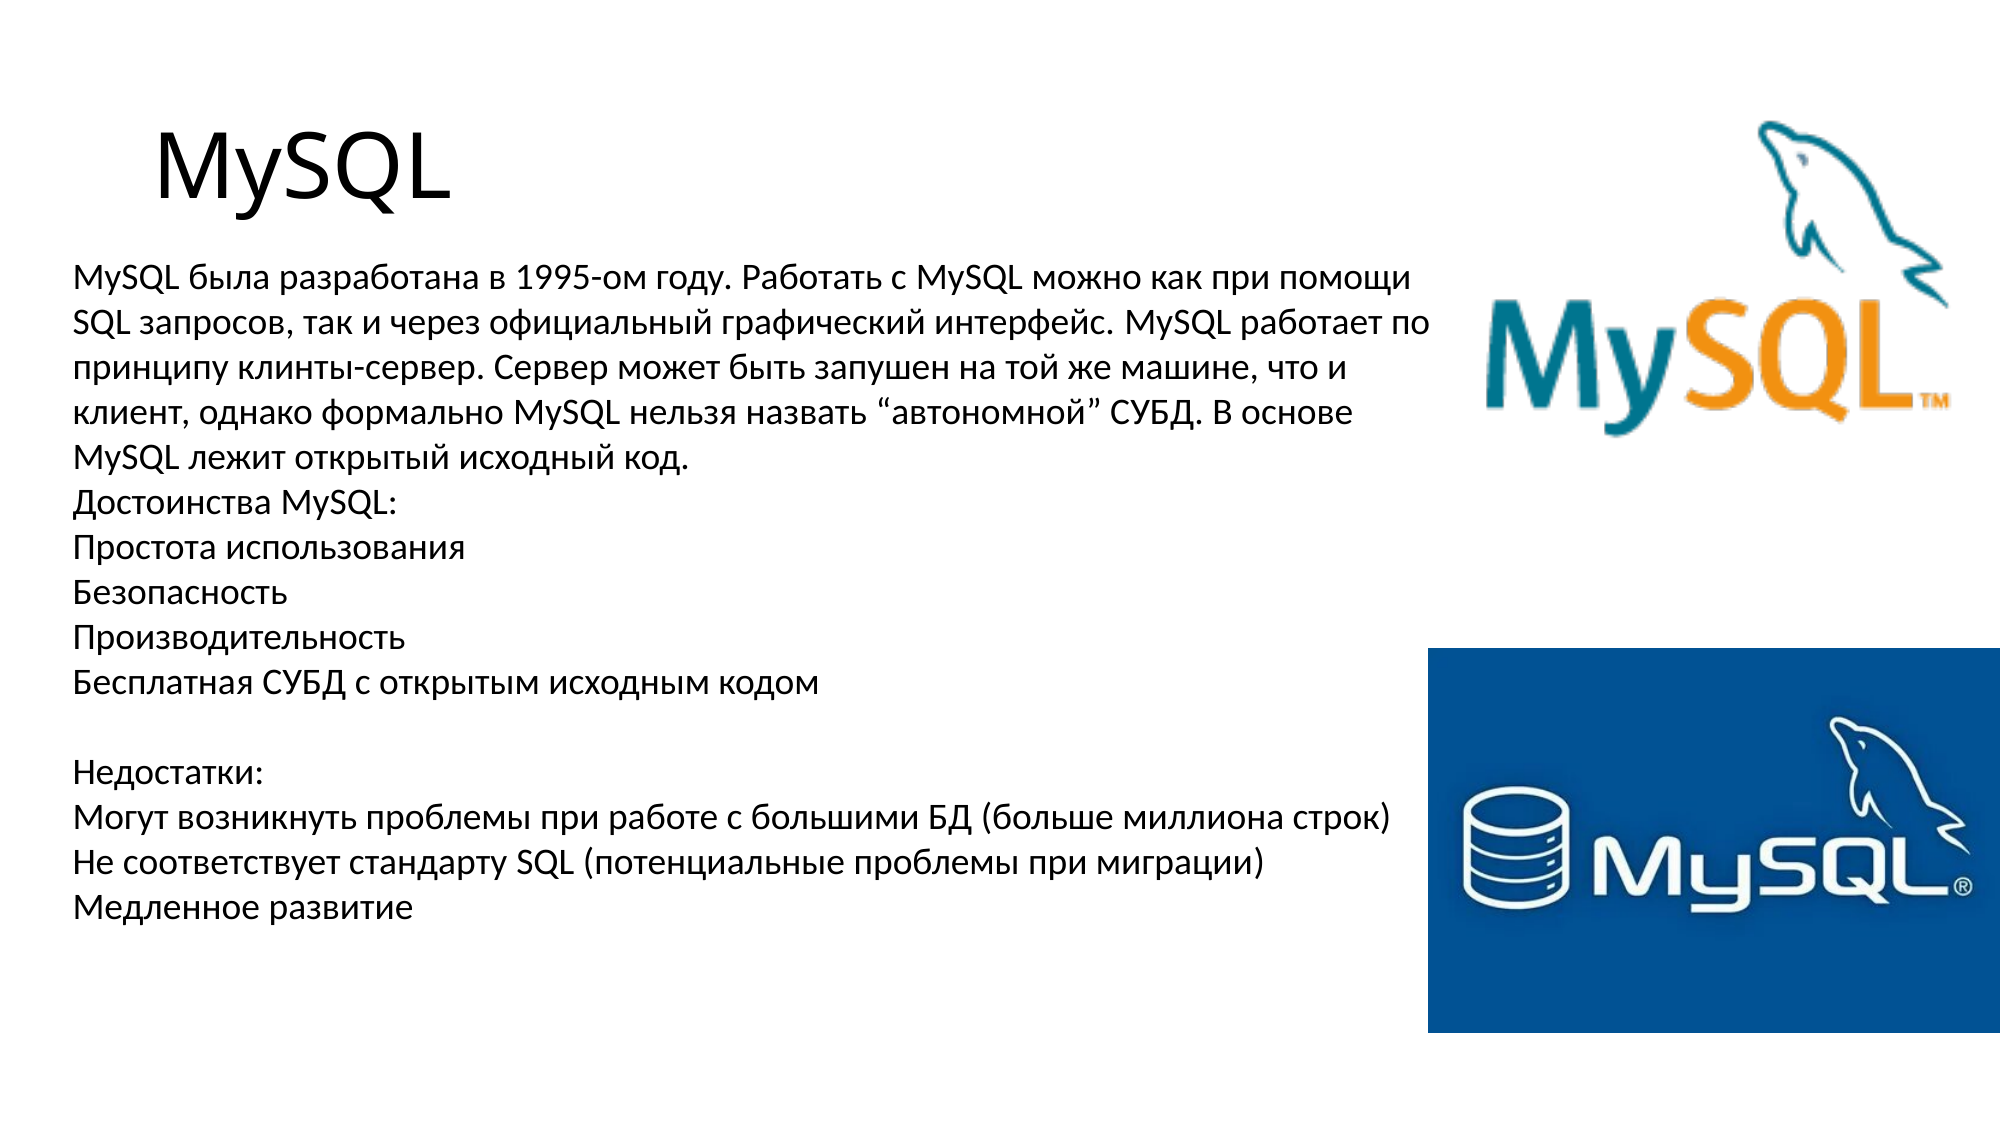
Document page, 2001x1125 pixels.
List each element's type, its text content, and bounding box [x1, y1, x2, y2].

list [1474, 114, 1957, 441]
picture [1428, 648, 2000, 1033]
title MySQL [137, 59, 1863, 244]
text_box MySQL была разработана в 1995-ом году. Работать с MySQL можно как при помощи SQL запросов, так и через официальный графический интерфейс. MySQL работает по принципу клинты-сервер. Сервер может быть запушен на той же машине, что и клиент, однако формально MySQL нельзя назвать “автономной” СУБД. В основе MySQL лежит открытый исходный код. Достоинства MySQL: Простота использования Безопасность Производительность Бесплатная СУБД с открытым исходным кодом Недостатки: Могут возникнуть проблемы при работе с большими БД (больше миллиона строк) Не соответствует стандарту SQL (потенциальные проблемы при миграции) Медленное развитие [57, 244, 1475, 980]
